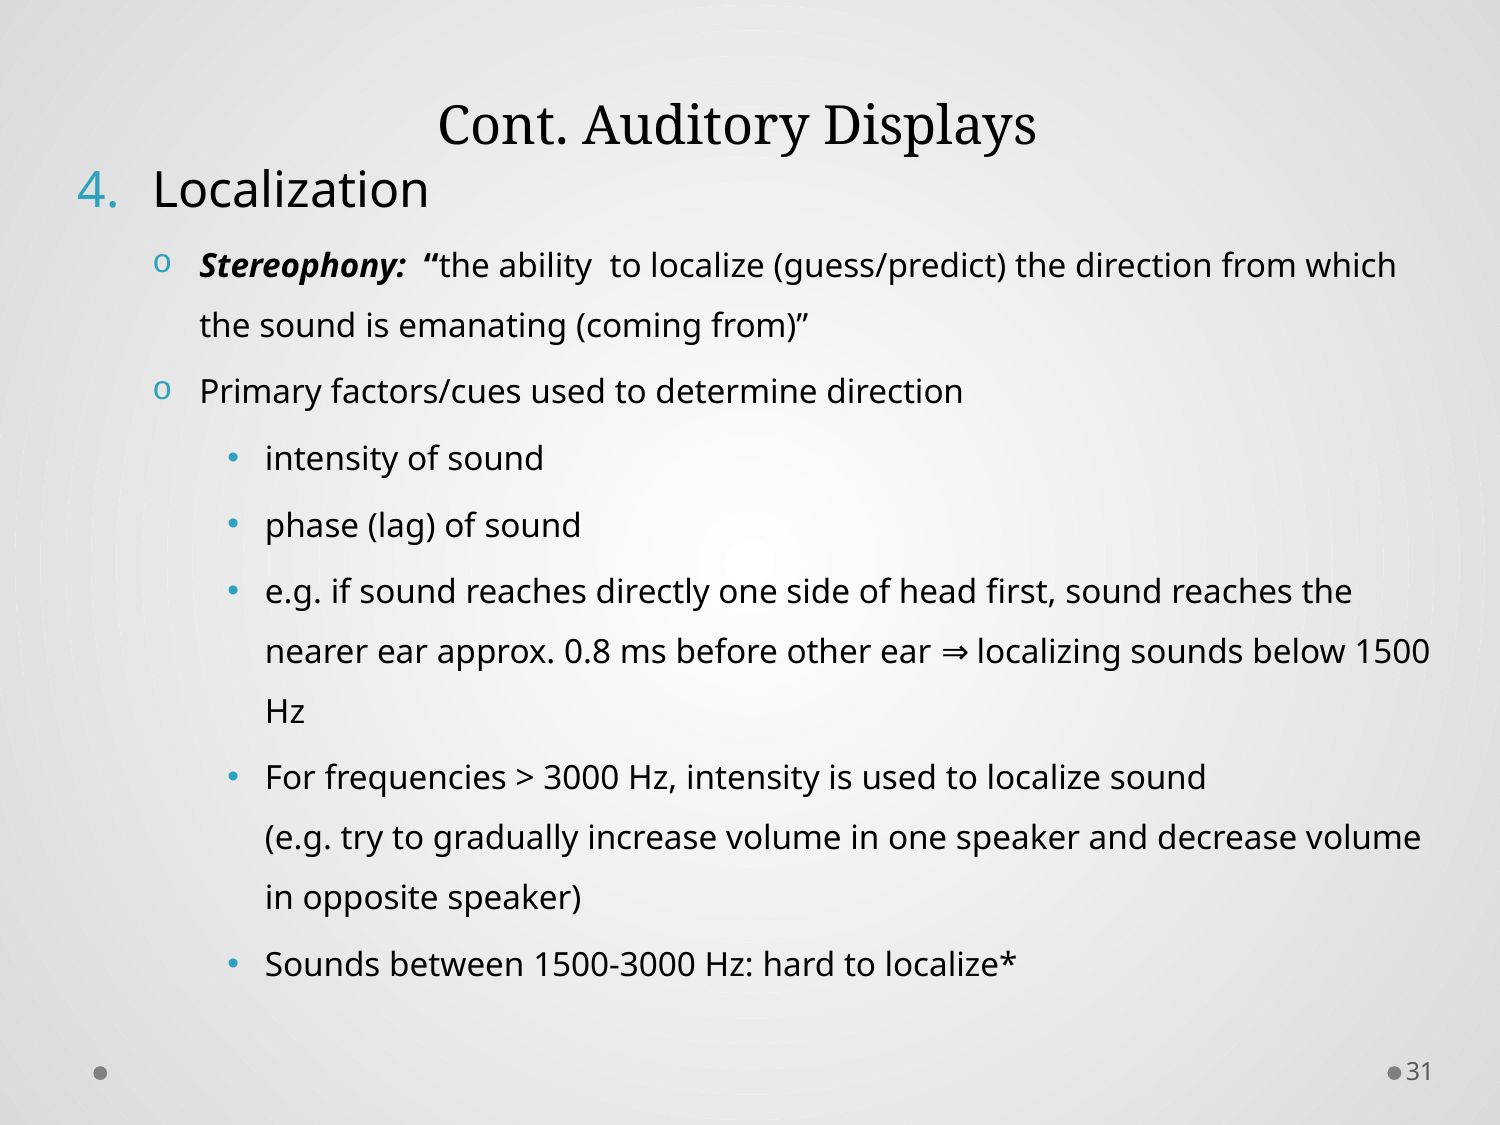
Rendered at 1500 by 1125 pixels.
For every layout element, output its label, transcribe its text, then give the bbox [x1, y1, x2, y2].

slide_number 31 [1401, 1042, 1494, 1103]
title Cont. Auditory Displays [62, 62, 1413, 149]
list Localization Stereophony: “the ability to localize (guess/predict) the direction from which the sound is emanating (coming from)” Primary factors/cues used to determine direction intensity of sound phase (lag) of sound e.g. if sound reaches directly one side of head first, sound reaches the nearer ear approx. 0.8 ms before other ear ⇒ localizing sounds below 1500 Hz For frequencies > 3000 Hz, intensity is used to localize sound (e.g. try to gradually increase volume in one speaker and decrease volume in opposite speaker) Sounds between 1500-3000 Hz: hard to localize* [62, 149, 1463, 1125]
